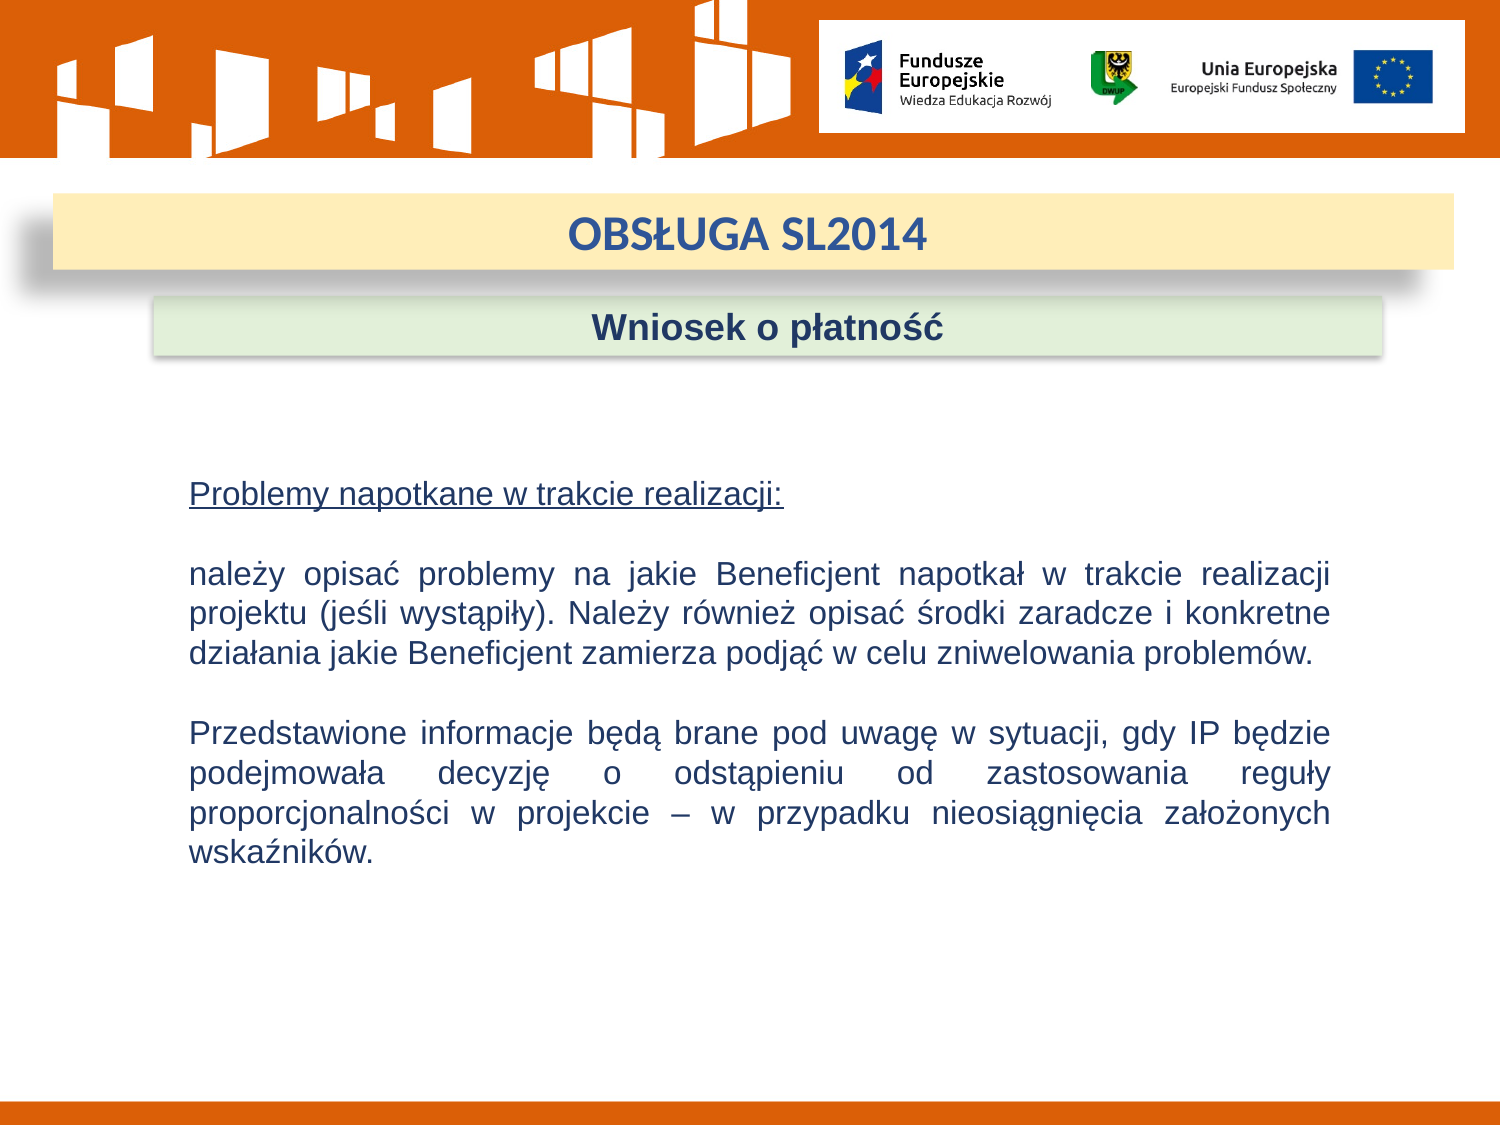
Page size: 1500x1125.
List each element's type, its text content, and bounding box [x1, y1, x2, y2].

text_box Wniosek o płatność [153, 309, 1383, 356]
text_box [826, 21, 1450, 133]
text_box [819, 20, 1465, 133]
picture [0, 0, 1500, 1125]
text_box OBSŁUGA SL2014 [53, 193, 1454, 270]
text_box Problemy napotkane w trakcie realizacji: należy opisać problemy na jakie Beneficjent napotkał w trakcie realizacji projektu (jeśli wystąpiły). Należy również opisać środki zaradcze i konkretne działania jakie Beneficjent zamierza podjąć w celu zniwelowania problemów. Przedstawione informacje będą brane pod uwagę w sytuacji, gdy IP będzie podejmowała decyzję o odstąpieniu od zastosowania reguły proporcjonalności w projekcie – w przypadku nieosiągnięcia założonych wskaźników. [174, 464, 1348, 988]
